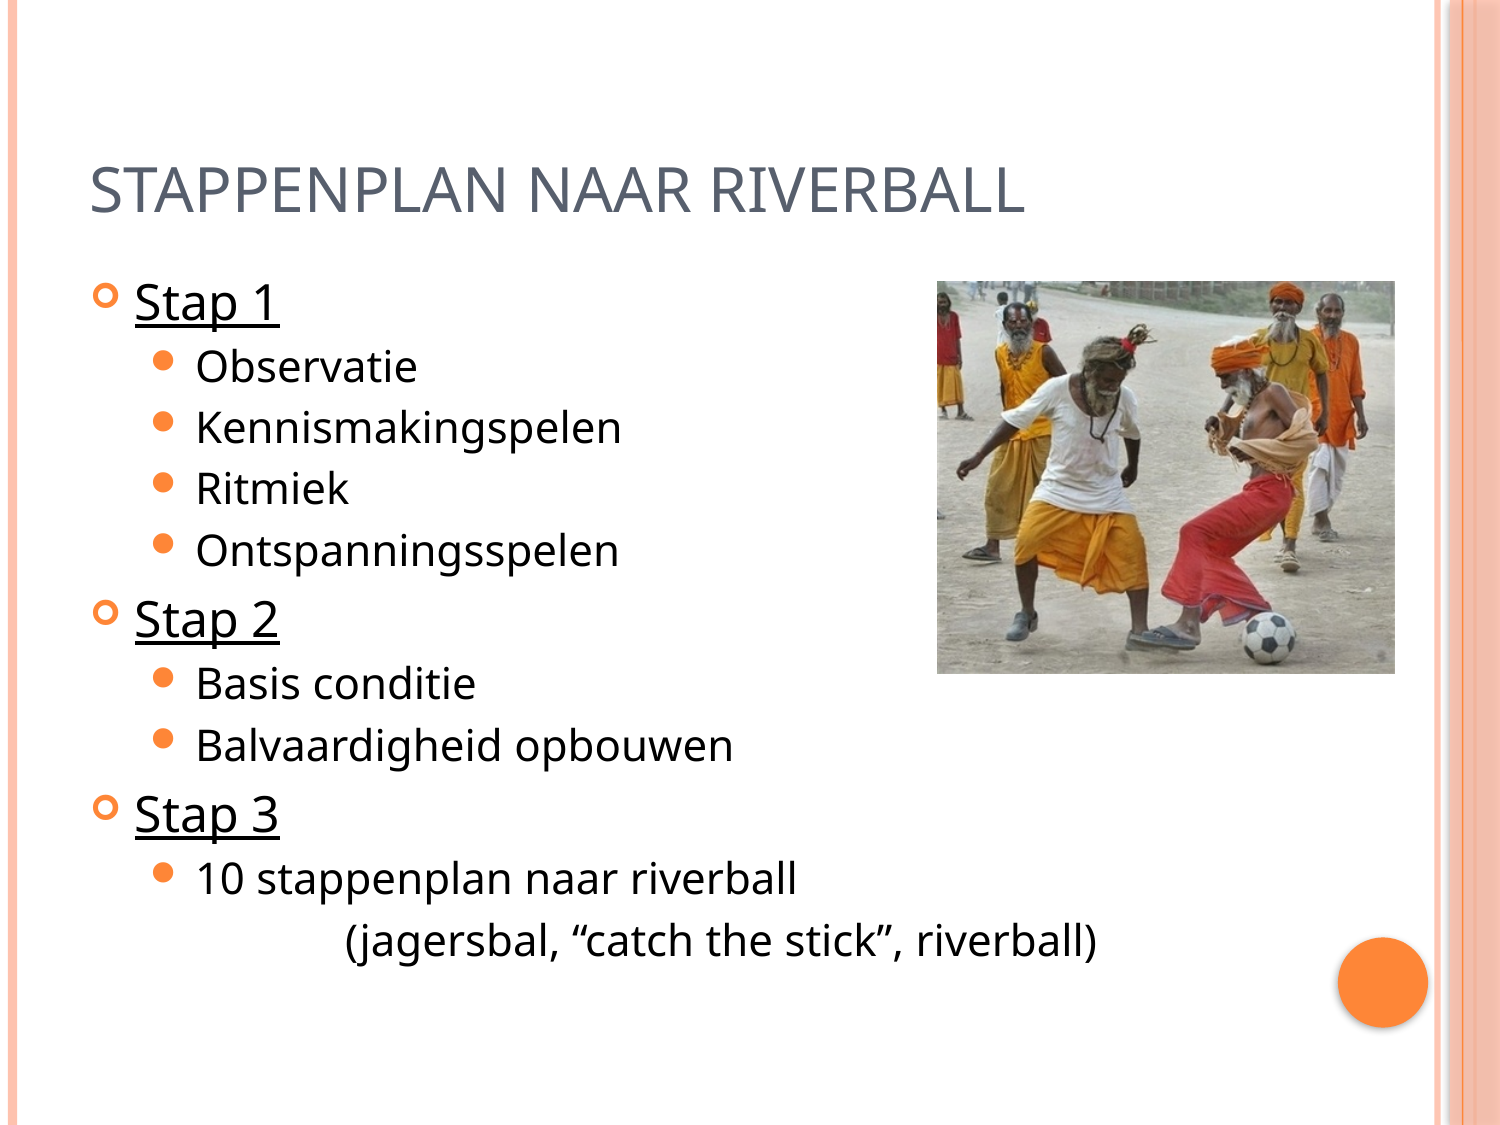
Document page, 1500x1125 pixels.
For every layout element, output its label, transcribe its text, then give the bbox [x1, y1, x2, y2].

picture [936, 280, 1396, 674]
title Stappenplan naar riverball [75, 45, 1300, 233]
list Stap 1 Observatie Kennismakingspelen Ritmiek Ontspanningsspelen Stap 2 Basis conditie Balvaardigheid opbouwen Stap 3 10 stappenplan naar riverball (jagersbal, “catch the stick”, riverball) [74, 262, 1301, 1063]
